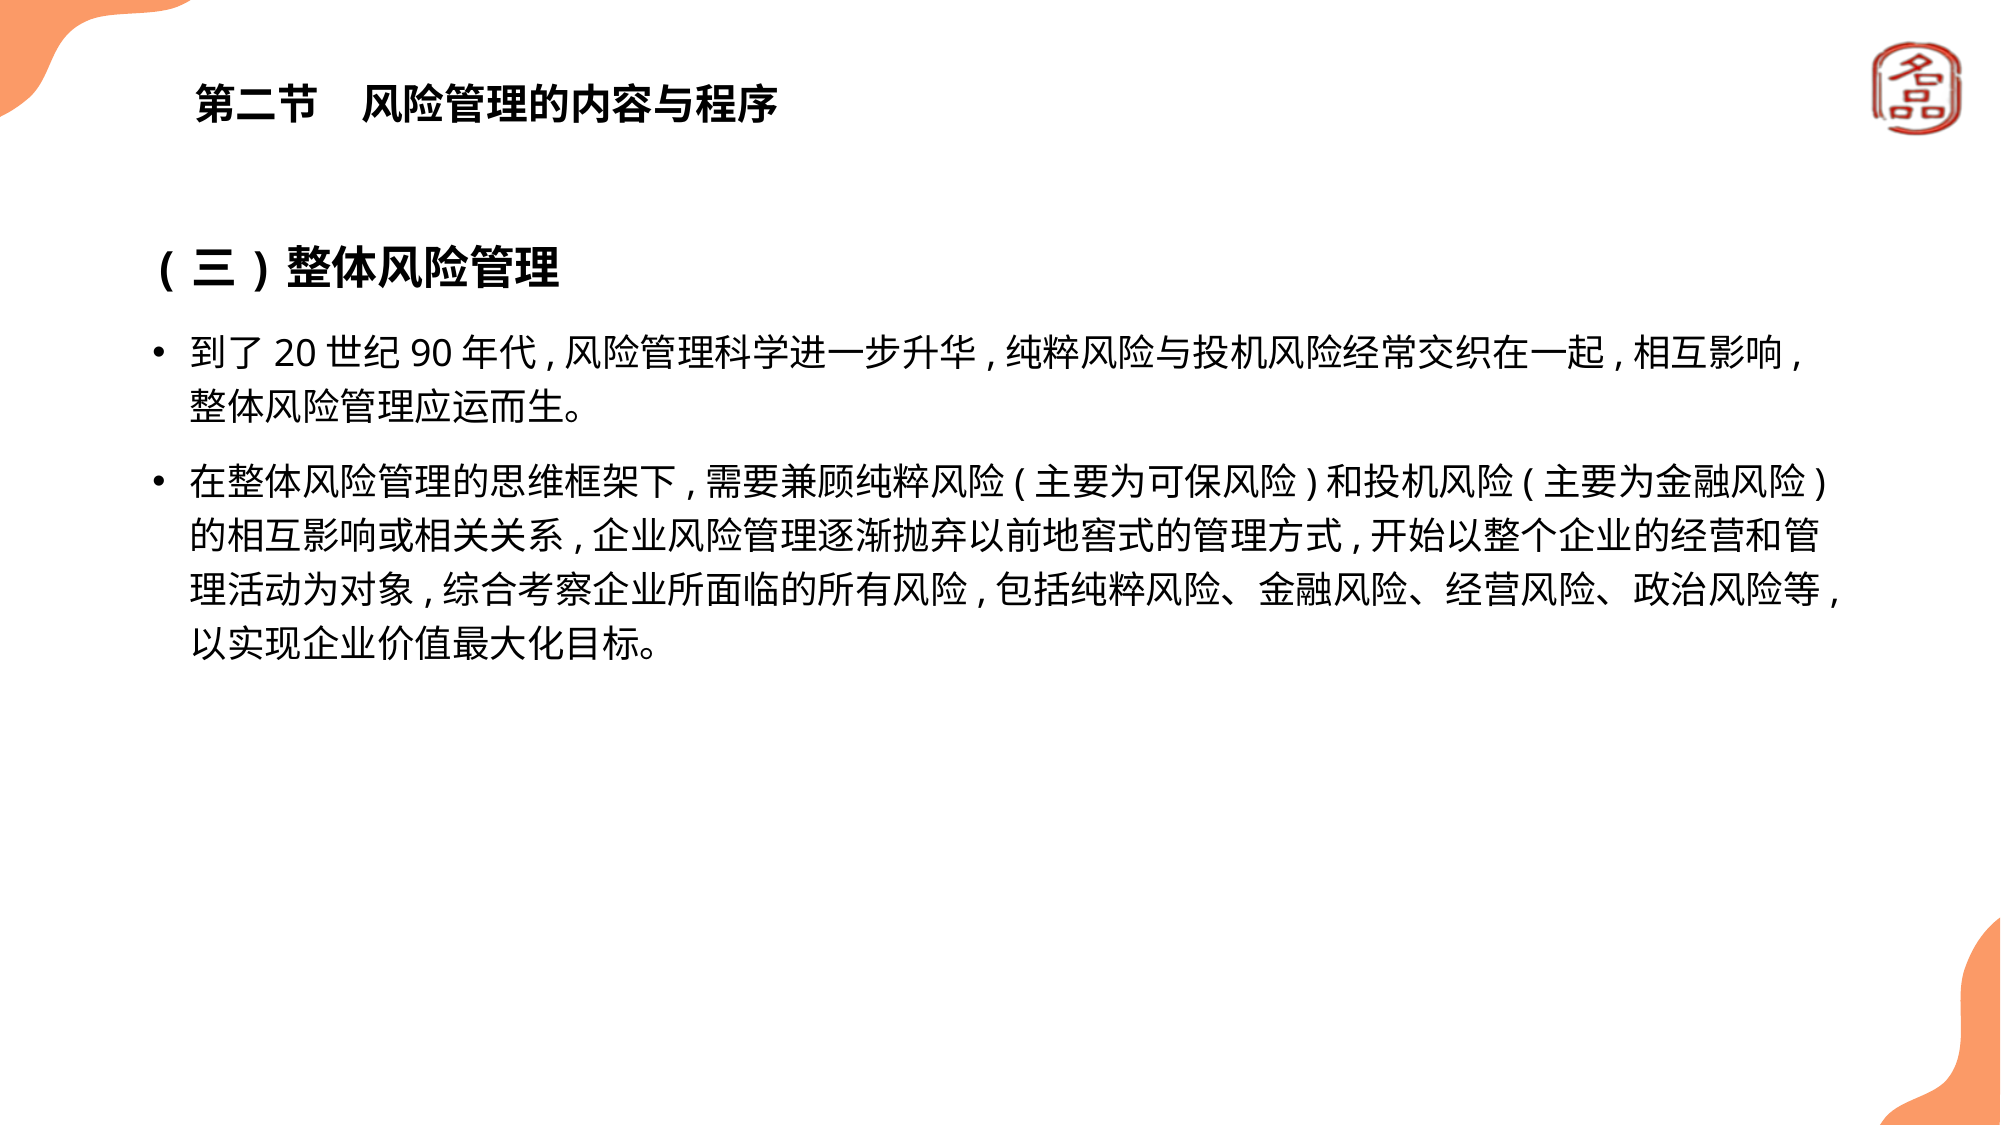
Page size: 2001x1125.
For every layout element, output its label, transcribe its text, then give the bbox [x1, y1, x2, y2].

title 第二节 风险管理的内容与程序 [137, 60, 1863, 152]
list (三)整体风险管理 到了20世纪90年代,风险管理科学进一步升华,纯粹风险与投机风险经常交织在一起,相互影响,整体风险管理应运而生。 在整体风险管理的思维框架下,需要兼顾纯粹风险(主要为可保风险)和投机风险(主要为金融风险)的相互影响或相关关系,企业风险管理逐渐抛弃以前地窖式的管理方式,开始以整个企业的经营和管理活动为对象,综合考察企业所面临的所有风险,包括纯粹风险、金融风险、经营风险、政治风险等,以实现企业价值最大化目标。 [137, 217, 1863, 1031]
picture [1861, 10, 1990, 147]
